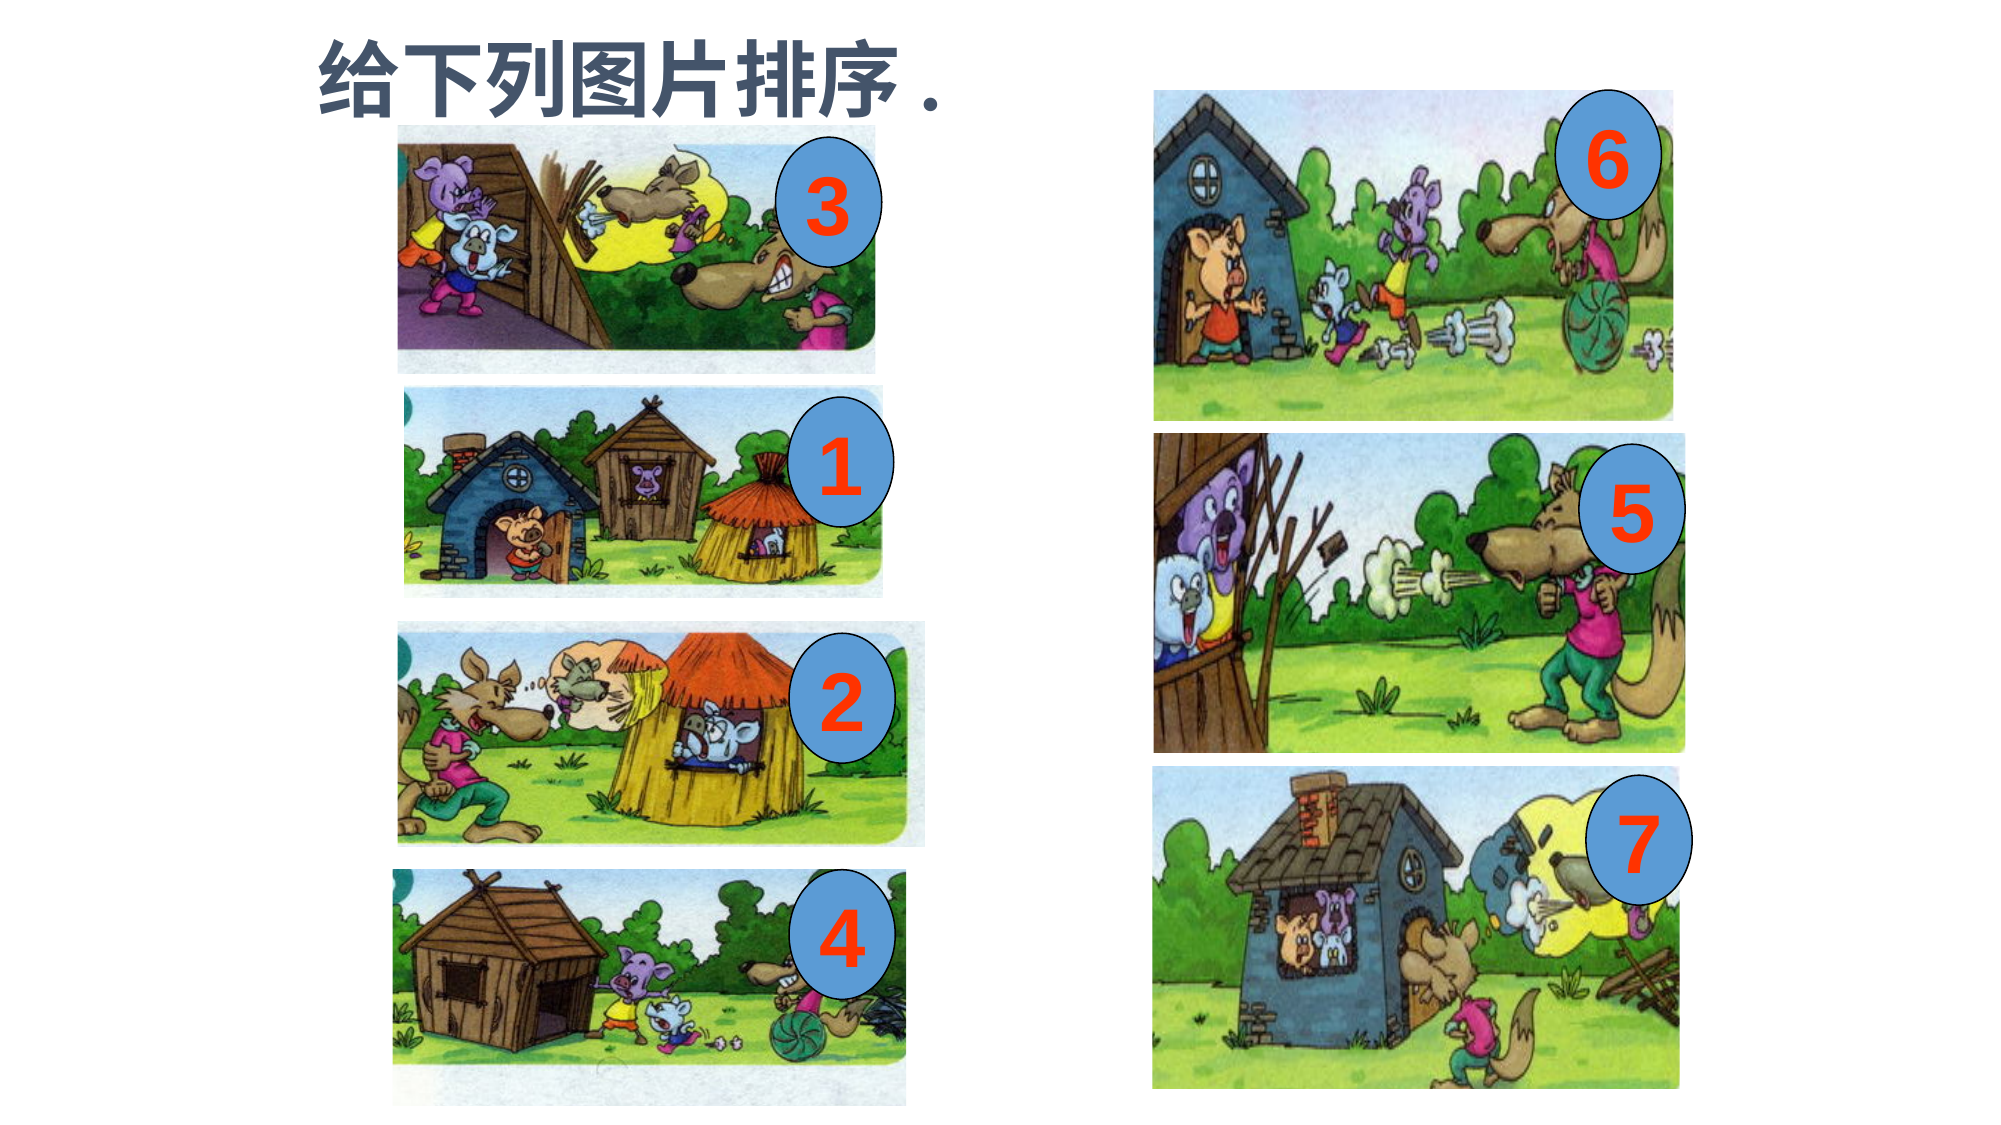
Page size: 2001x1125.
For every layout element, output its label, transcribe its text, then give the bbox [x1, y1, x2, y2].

picture [1153, 90, 1674, 421]
text_box 3 [876, 172, 882, 232]
picture [1153, 433, 1686, 753]
text_box 给下列图片排序. [303, 19, 942, 134]
picture [397, 125, 876, 374]
text_box 7 [1680, 798, 1693, 882]
picture [1152, 766, 1680, 1089]
text_box 1 [883, 422, 894, 502]
picture [392, 869, 907, 1106]
picture [404, 385, 883, 598]
picture [397, 621, 925, 847]
